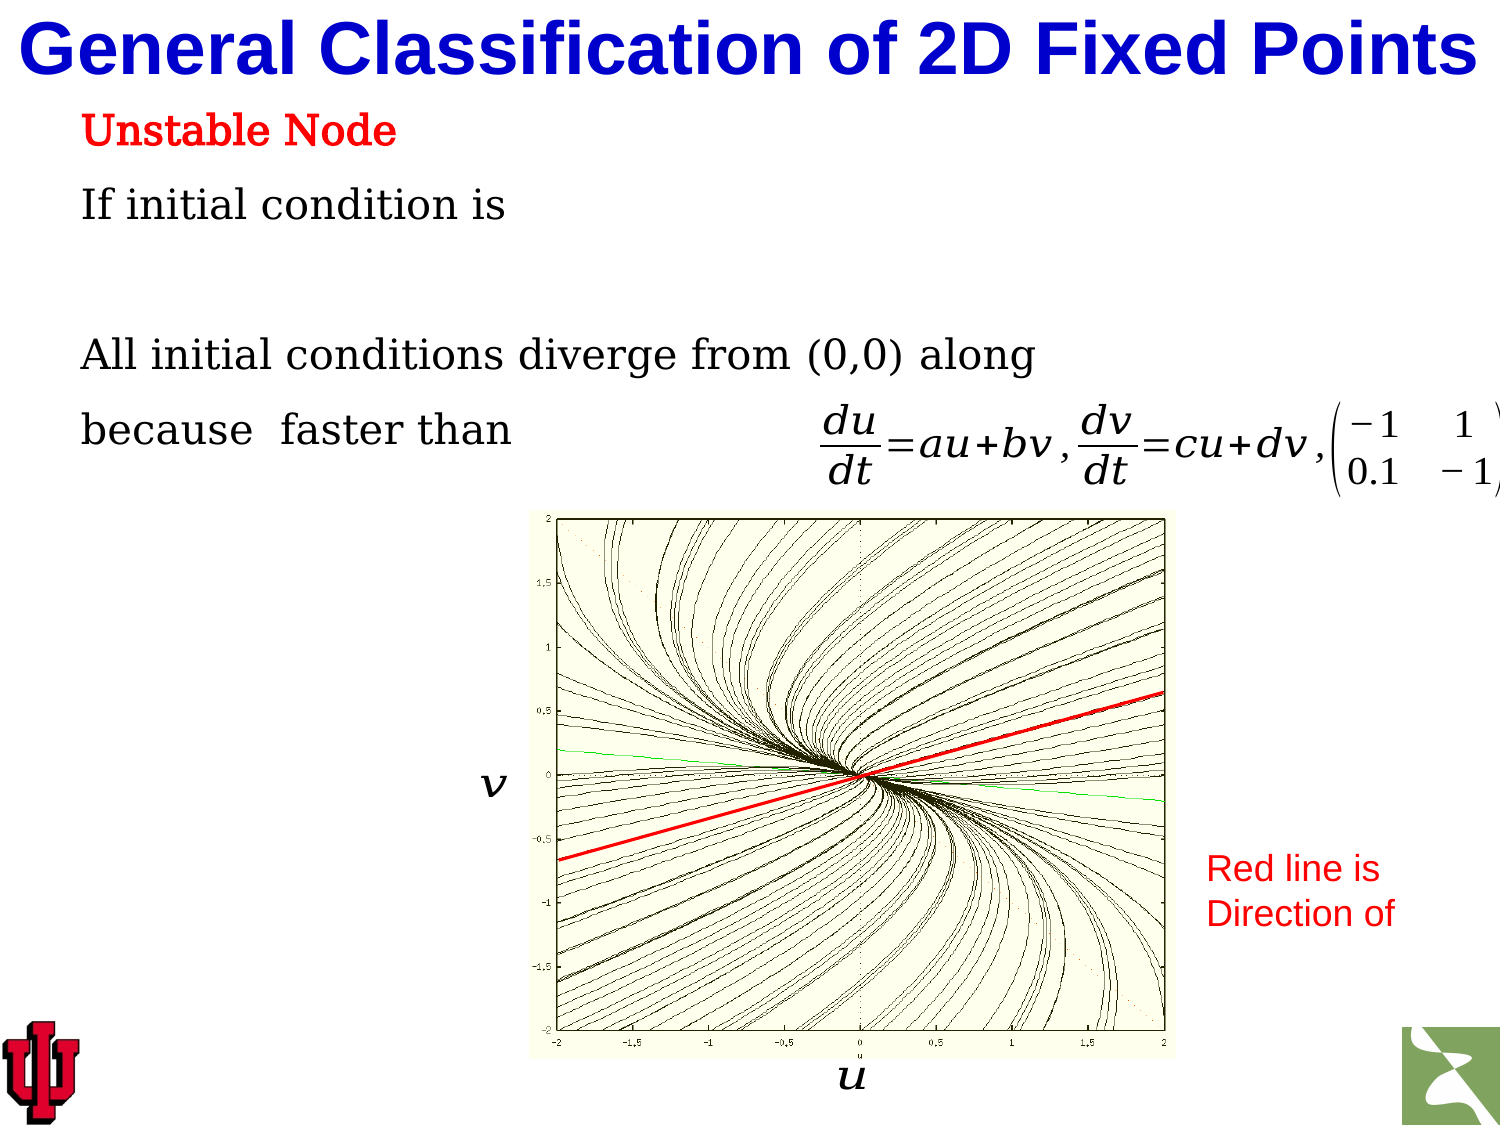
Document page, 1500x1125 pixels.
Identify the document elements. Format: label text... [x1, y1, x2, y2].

title General Classification of 2D Fixed Points [0, 0, 1500, 90]
picture [1402, 1027, 1500, 1125]
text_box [558, 692, 1164, 861]
picture [528, 510, 1176, 1059]
picture [0, 1020, 80, 1125]
